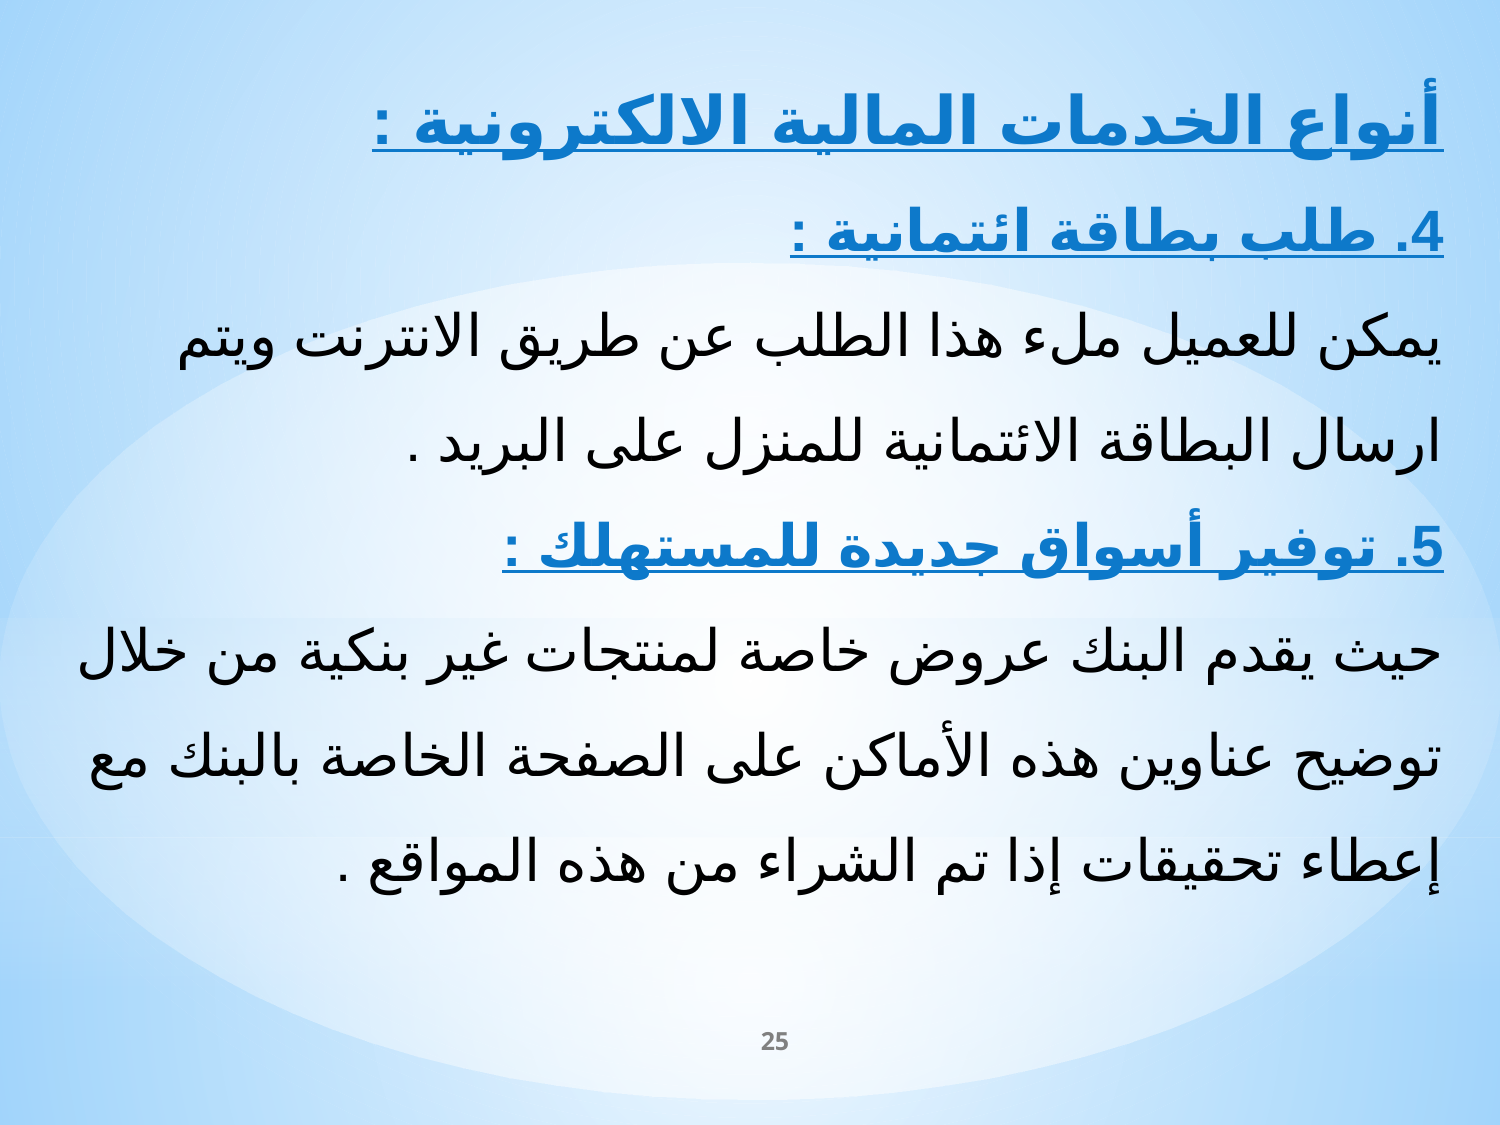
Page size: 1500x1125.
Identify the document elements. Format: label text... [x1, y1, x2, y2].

slide_number 25 [624, 1012, 925, 1073]
text_box أنواع الخدمات المالية الالكترونية : 4. طلب بطاقة ائتمانية : يمكن للعميل ملء هذا الطلب عن طريق الانترنت ويتم ارسال البطاقة الائتمانية للمنزل على البريد . 5. توفير أسواق جديدة للمستهلك : حيث يقدم البنك عروض خاصة لمنتجات غير بنكية من خلال توضيح عناوين هذه الأماكن على الصفحة الخاصة بالبنك مع إعطاء تحقيقات إذا تم الشراء من هذه المواقع . [60, 30, 1459, 1006]
